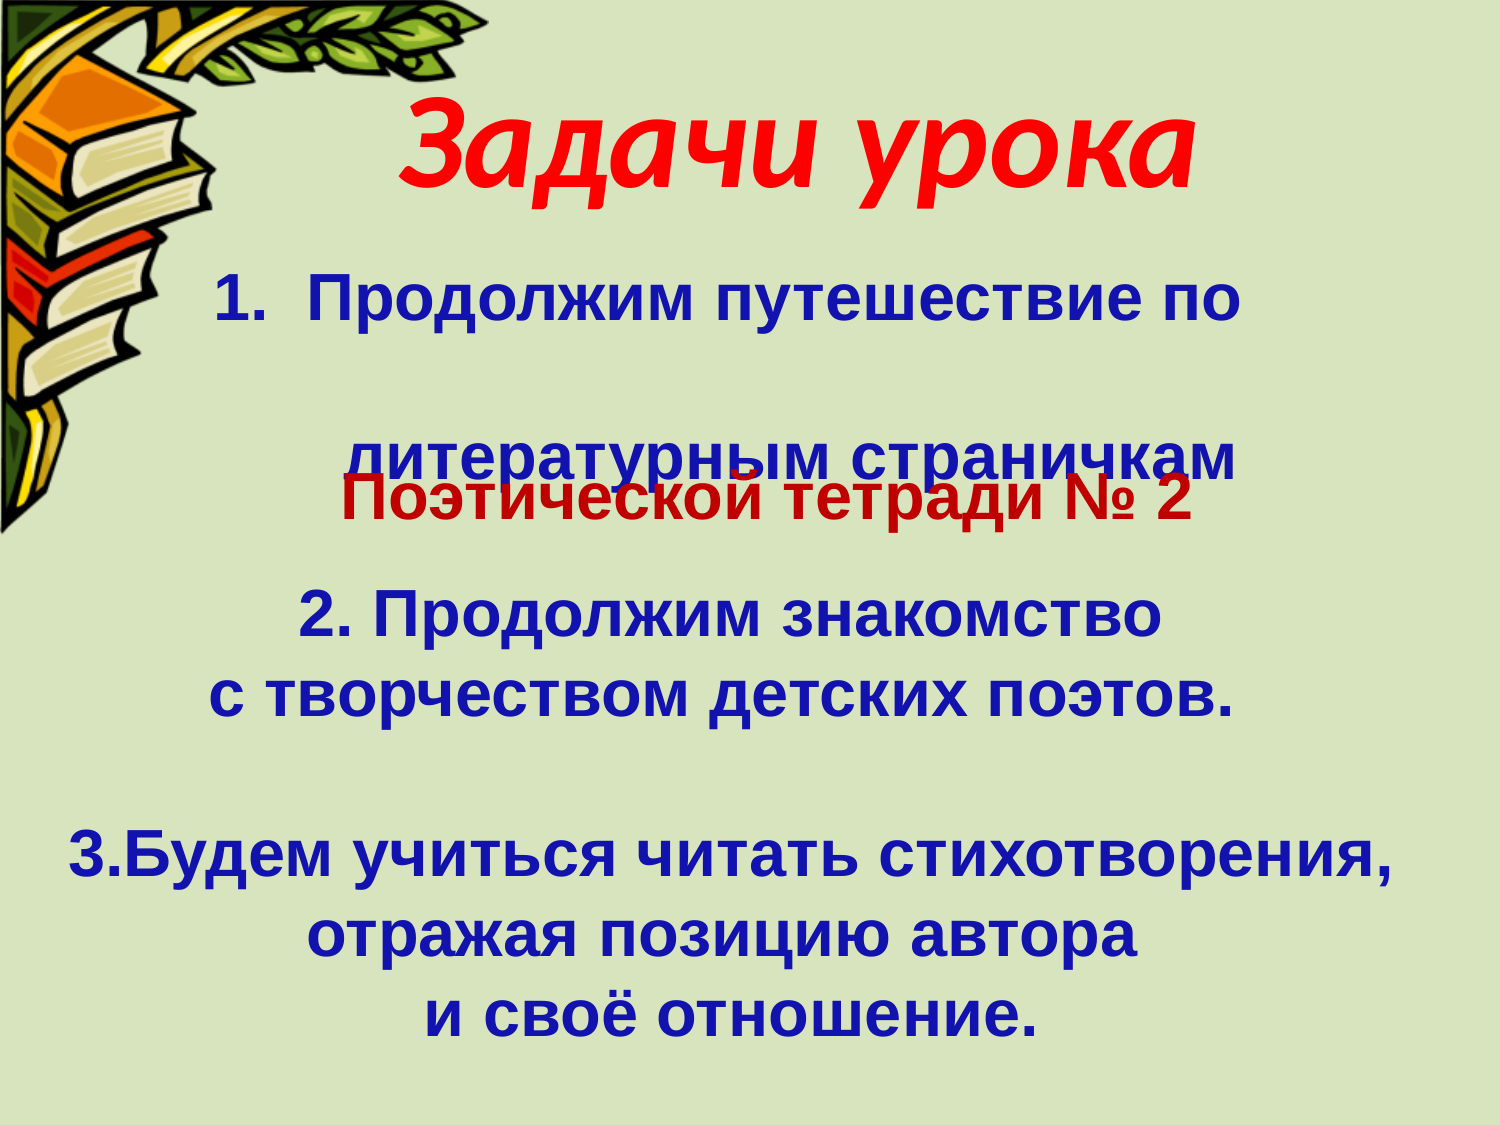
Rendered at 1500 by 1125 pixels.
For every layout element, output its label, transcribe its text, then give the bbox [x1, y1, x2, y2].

text_box 2. Продолжим знакомство с творчеством детских поэтов. 3.Будем учиться читать стихотворения, отражая позицию автора и своё отношение. [23, 562, 1440, 1125]
text_box 1. Продолжим путешествие по литературным страничкам [493, 246, 1345, 501]
text_box Поэтической тетради № 2 [491, 445, 1313, 540]
picture [0, 0, 490, 535]
text_box Задачи урока [493, 42, 1474, 231]
